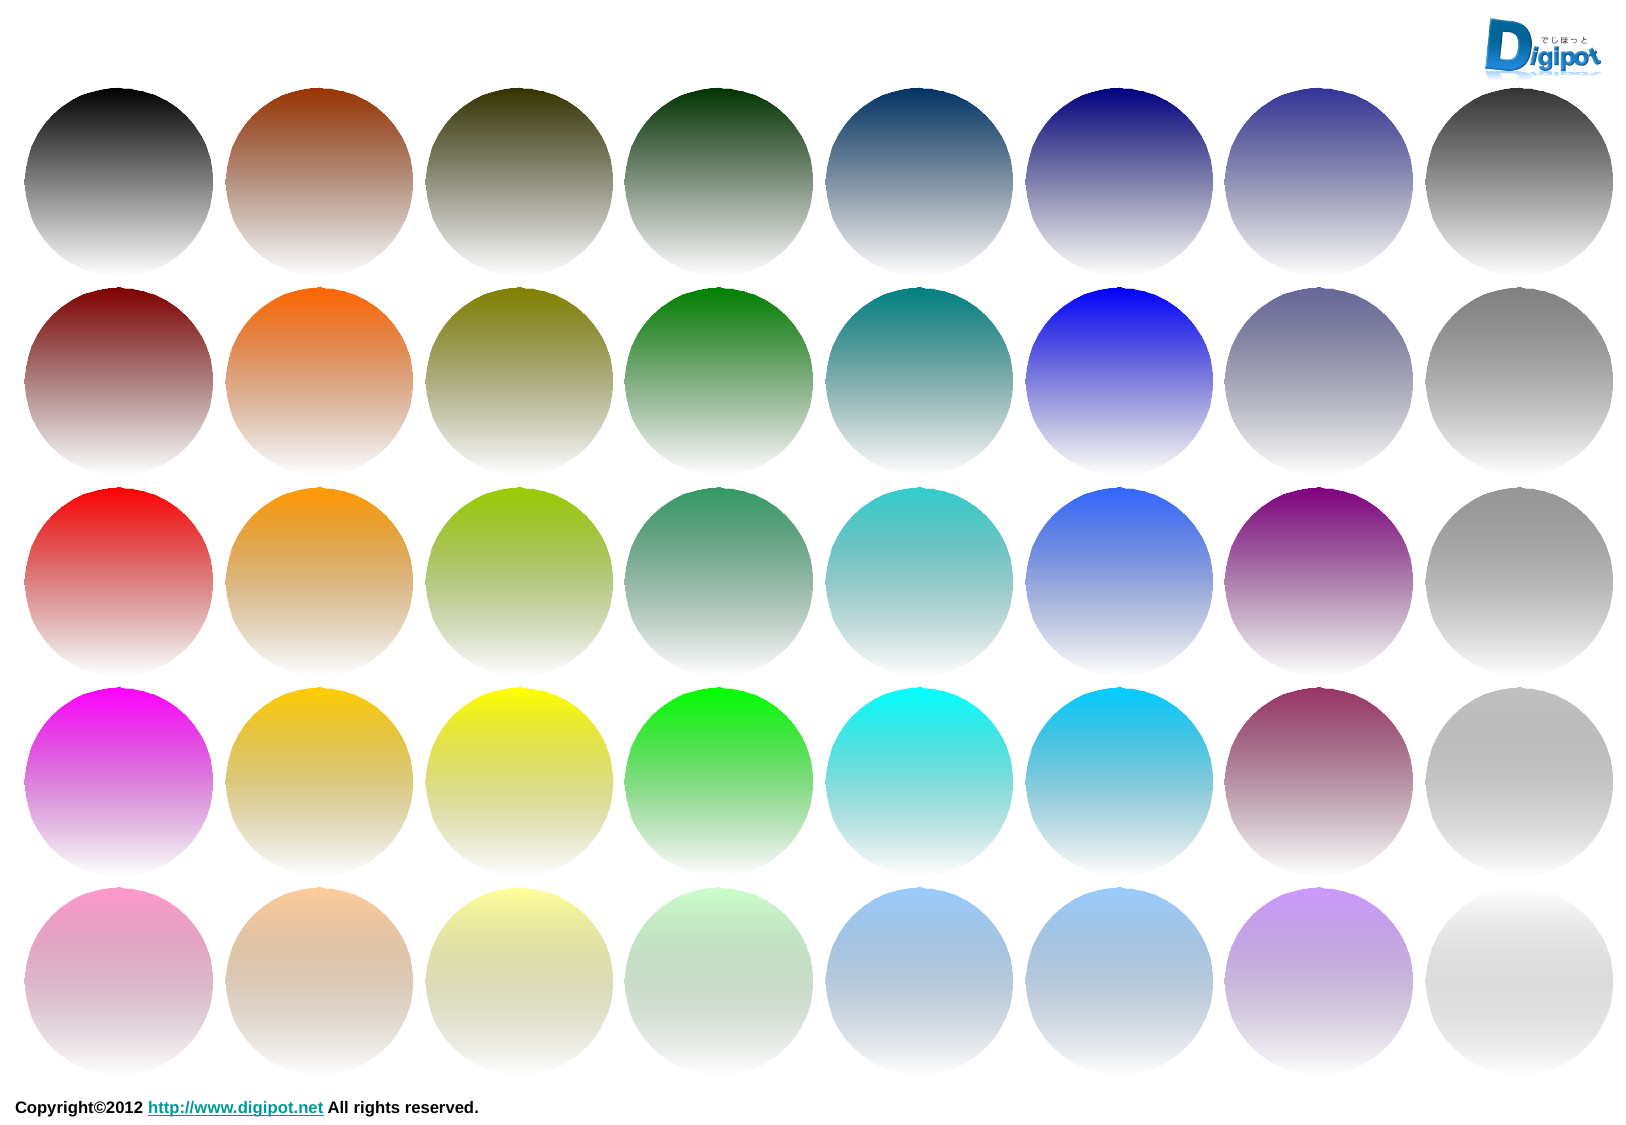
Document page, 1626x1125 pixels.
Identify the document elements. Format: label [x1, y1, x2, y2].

text_box [24, 287, 213, 475]
picture [1485, 18, 1602, 82]
text_box [1224, 87, 1413, 276]
text_box [1224, 687, 1413, 876]
text_box [624, 487, 813, 676]
text_box [1425, 487, 1613, 676]
text_box [1425, 687, 1613, 876]
text_box [1025, 687, 1213, 876]
text_box [825, 887, 1013, 1075]
text_box [24, 87, 213, 276]
text_box [425, 687, 613, 876]
text_box [825, 687, 1013, 876]
text_box [1425, 287, 1613, 475]
text_box [624, 887, 813, 1075]
text_box [1025, 287, 1213, 475]
text_box [425, 487, 613, 676]
text_box [225, 287, 413, 475]
text_box [225, 887, 413, 1075]
text_box [24, 887, 213, 1075]
text_box [1224, 287, 1413, 475]
text_box [24, 687, 213, 876]
text_box [225, 487, 413, 676]
text_box [825, 487, 1013, 676]
text_box [624, 87, 813, 276]
text_box [425, 87, 613, 276]
text_box [1025, 487, 1213, 676]
text_box [1425, 87, 1613, 276]
text_box [624, 287, 813, 475]
text_box [1025, 87, 1213, 276]
text_box [624, 687, 813, 876]
text_box [1224, 887, 1413, 1075]
text_box [24, 487, 213, 676]
text_box [425, 287, 613, 475]
text_box [825, 287, 1013, 475]
text_box [1224, 487, 1413, 676]
text_box [225, 87, 413, 276]
text_box [1425, 887, 1613, 1075]
text_box [225, 687, 413, 876]
text_box [1025, 887, 1213, 1075]
text_box [425, 887, 613, 1075]
text_box [825, 87, 1013, 276]
